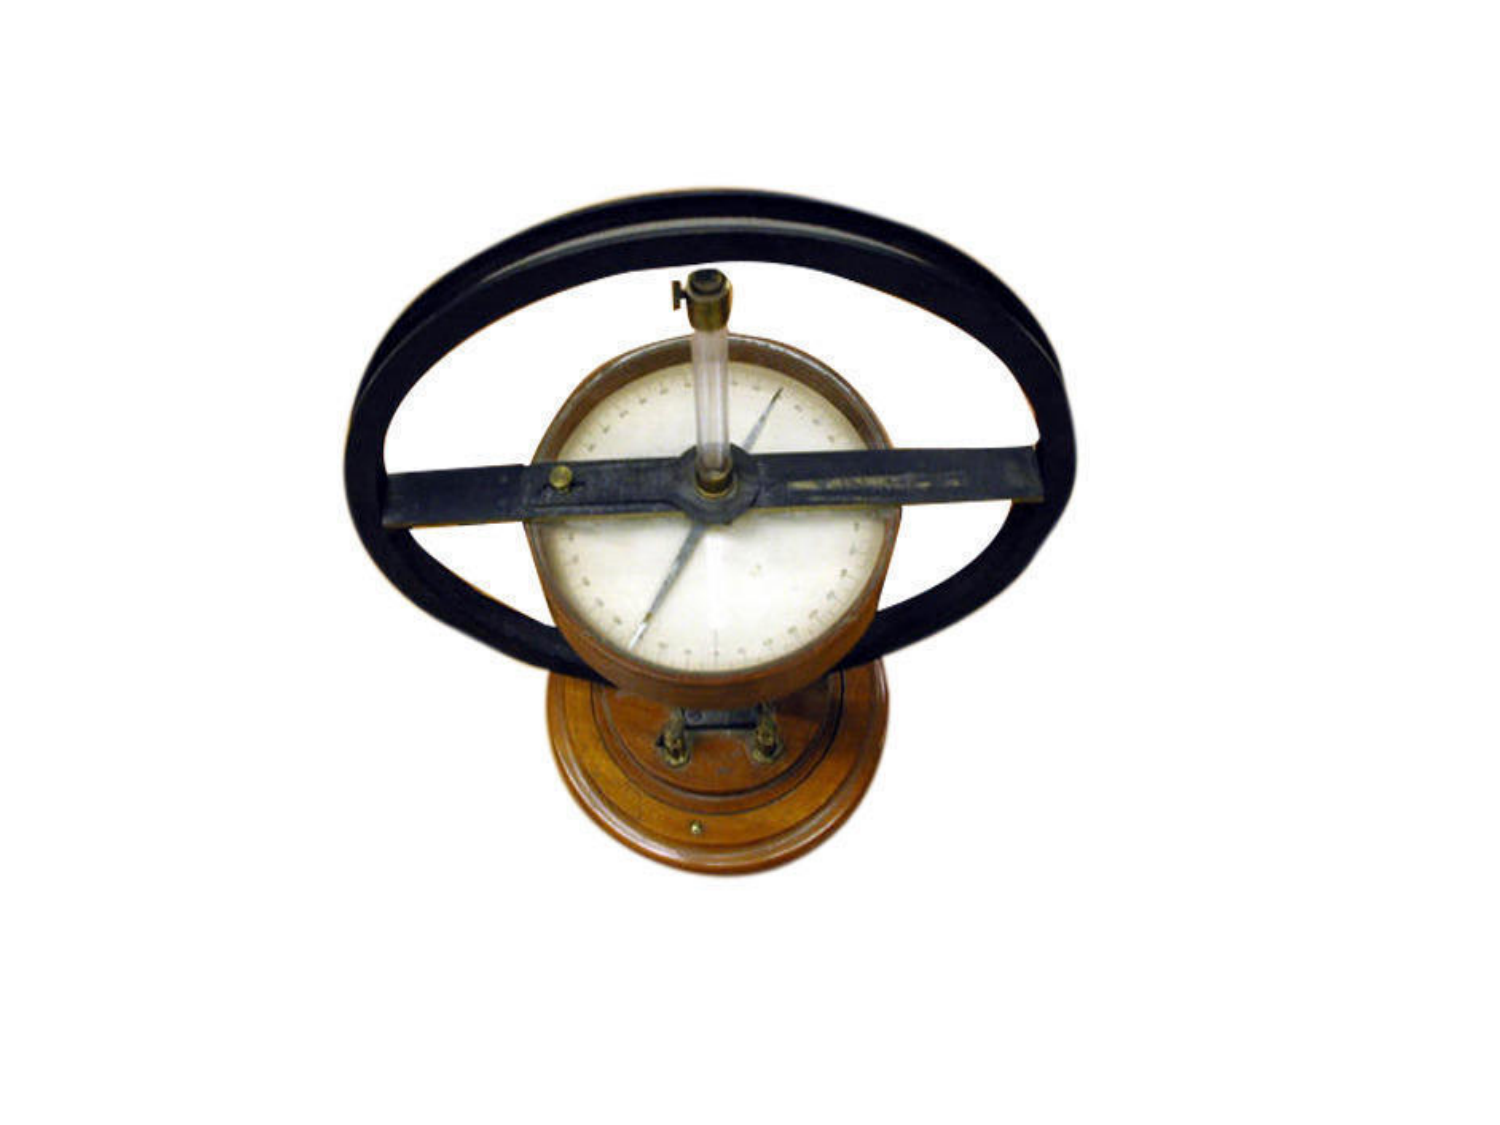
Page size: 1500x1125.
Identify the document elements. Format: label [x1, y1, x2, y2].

list [312, 87, 1109, 968]
